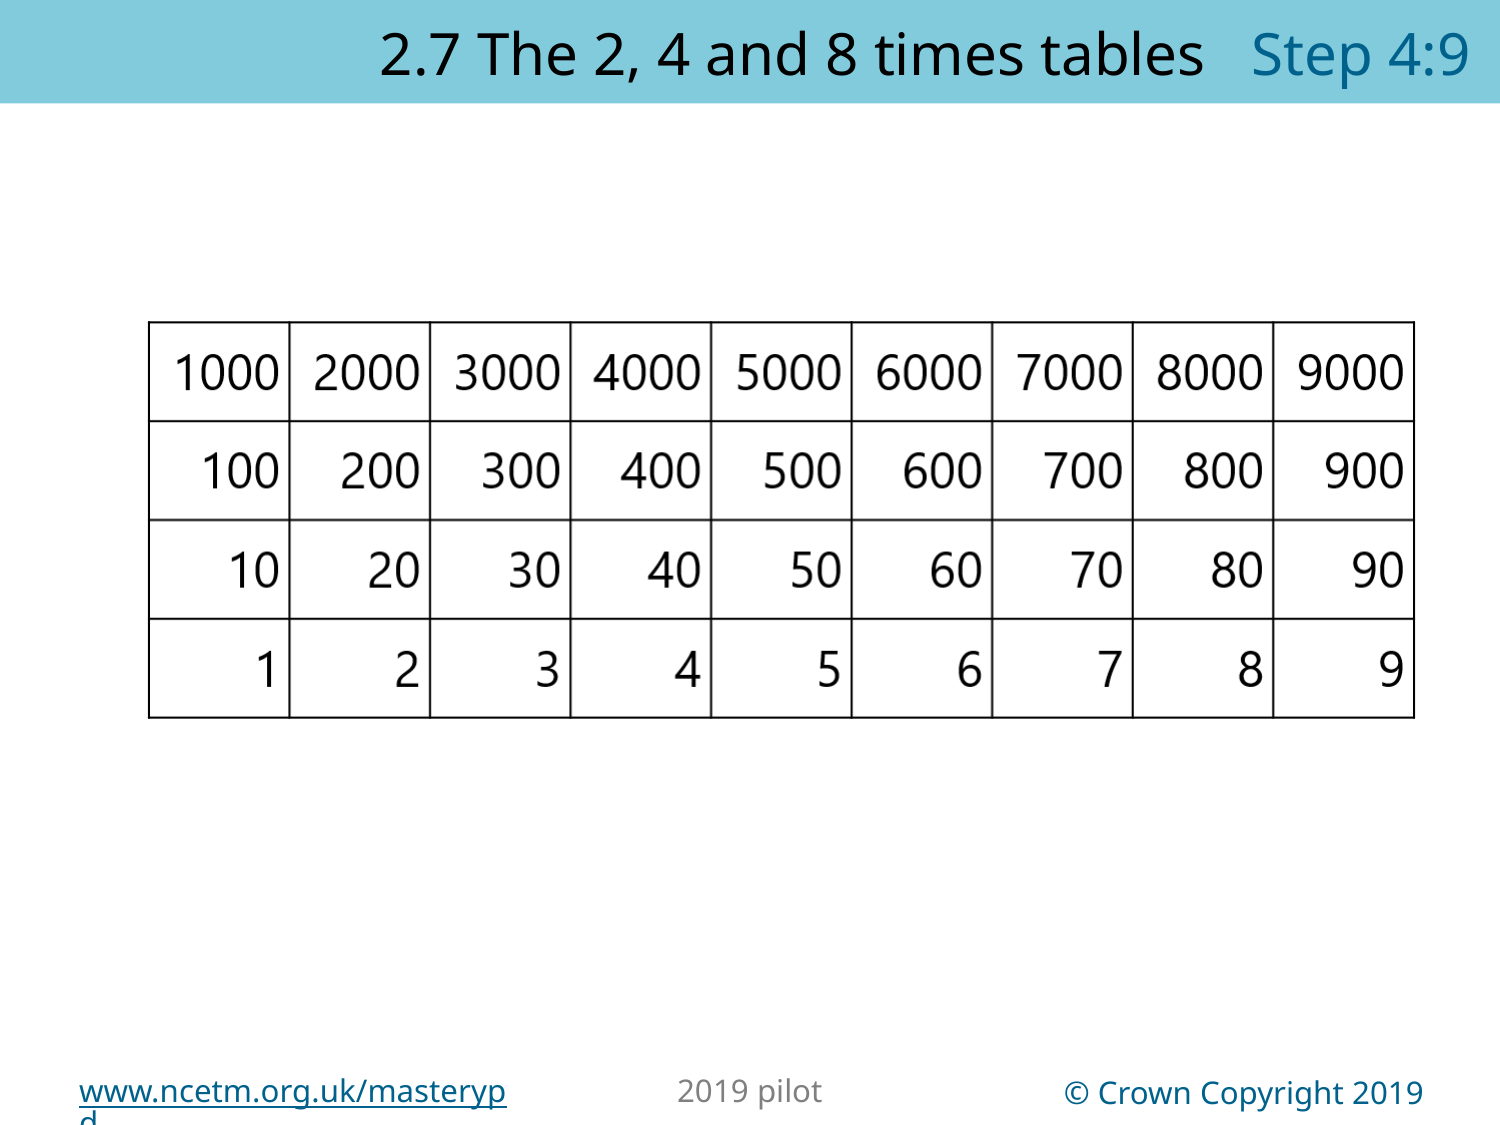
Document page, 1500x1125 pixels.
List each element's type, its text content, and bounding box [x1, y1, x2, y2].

picture [147, 321, 1417, 728]
list 2.7 The 2, 4 and 8 times tables Step 4:9 [0, 0, 1500, 104]
